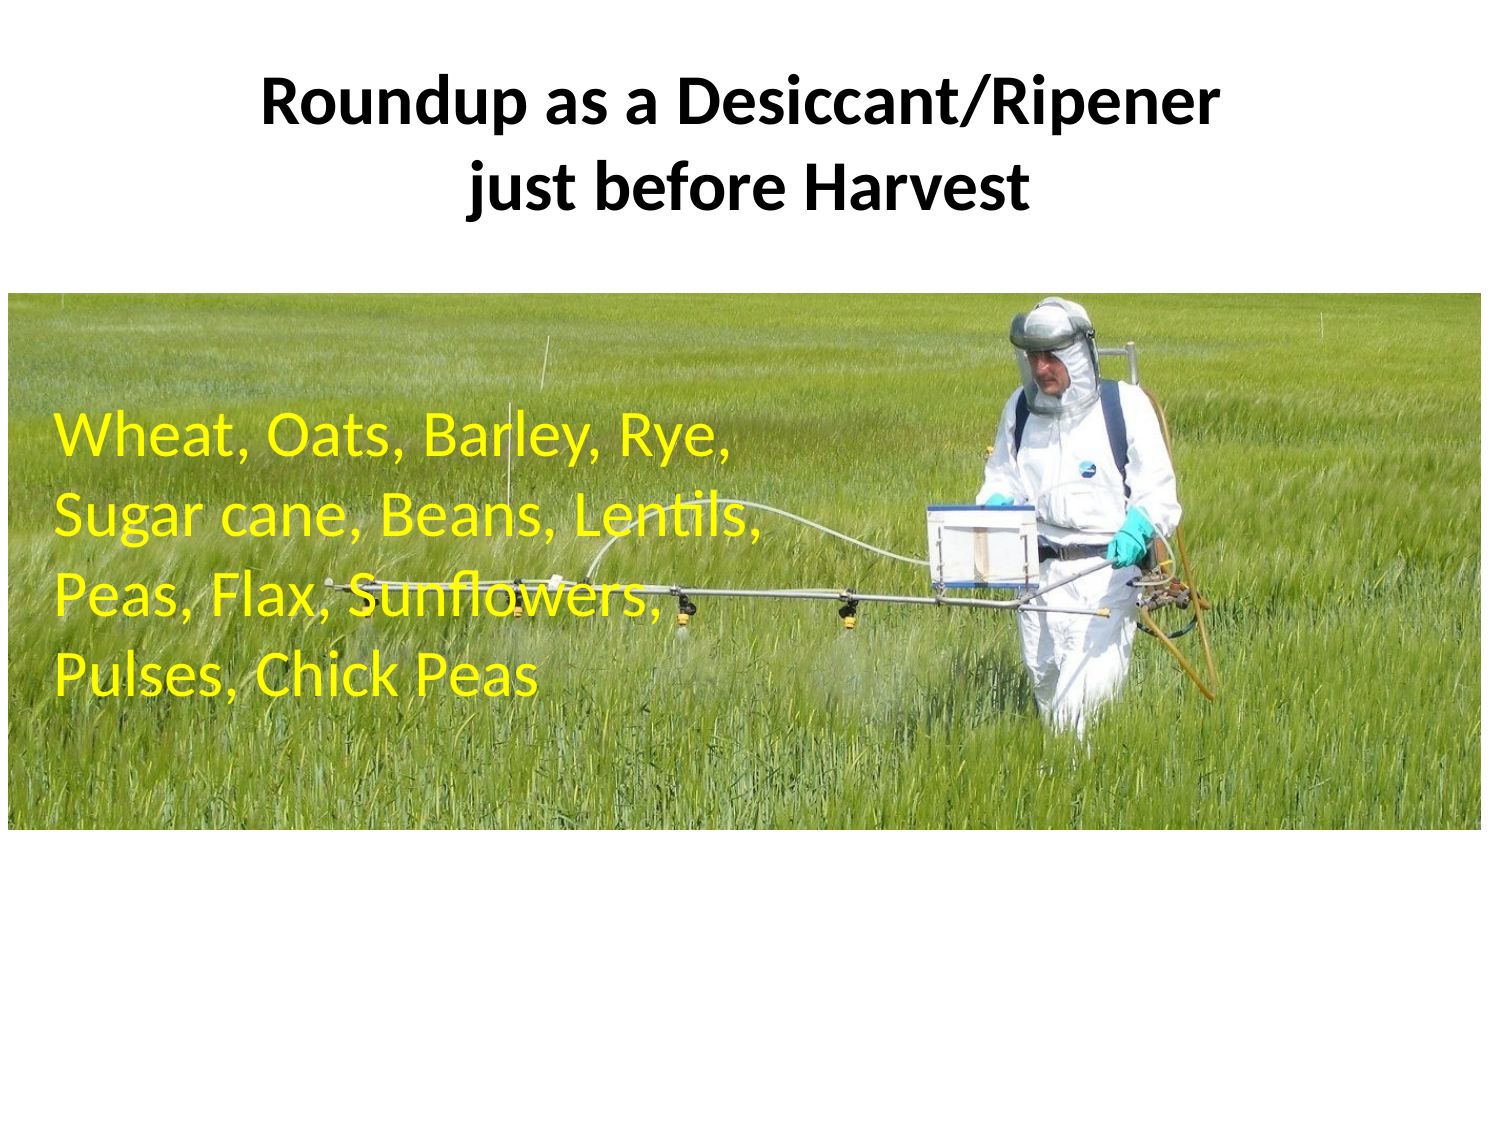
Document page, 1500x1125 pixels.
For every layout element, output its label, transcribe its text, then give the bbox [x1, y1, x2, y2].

title Roundup as a Desiccant/Ripener just before Harvest [75, 45, 1425, 233]
picture [8, 293, 1481, 830]
